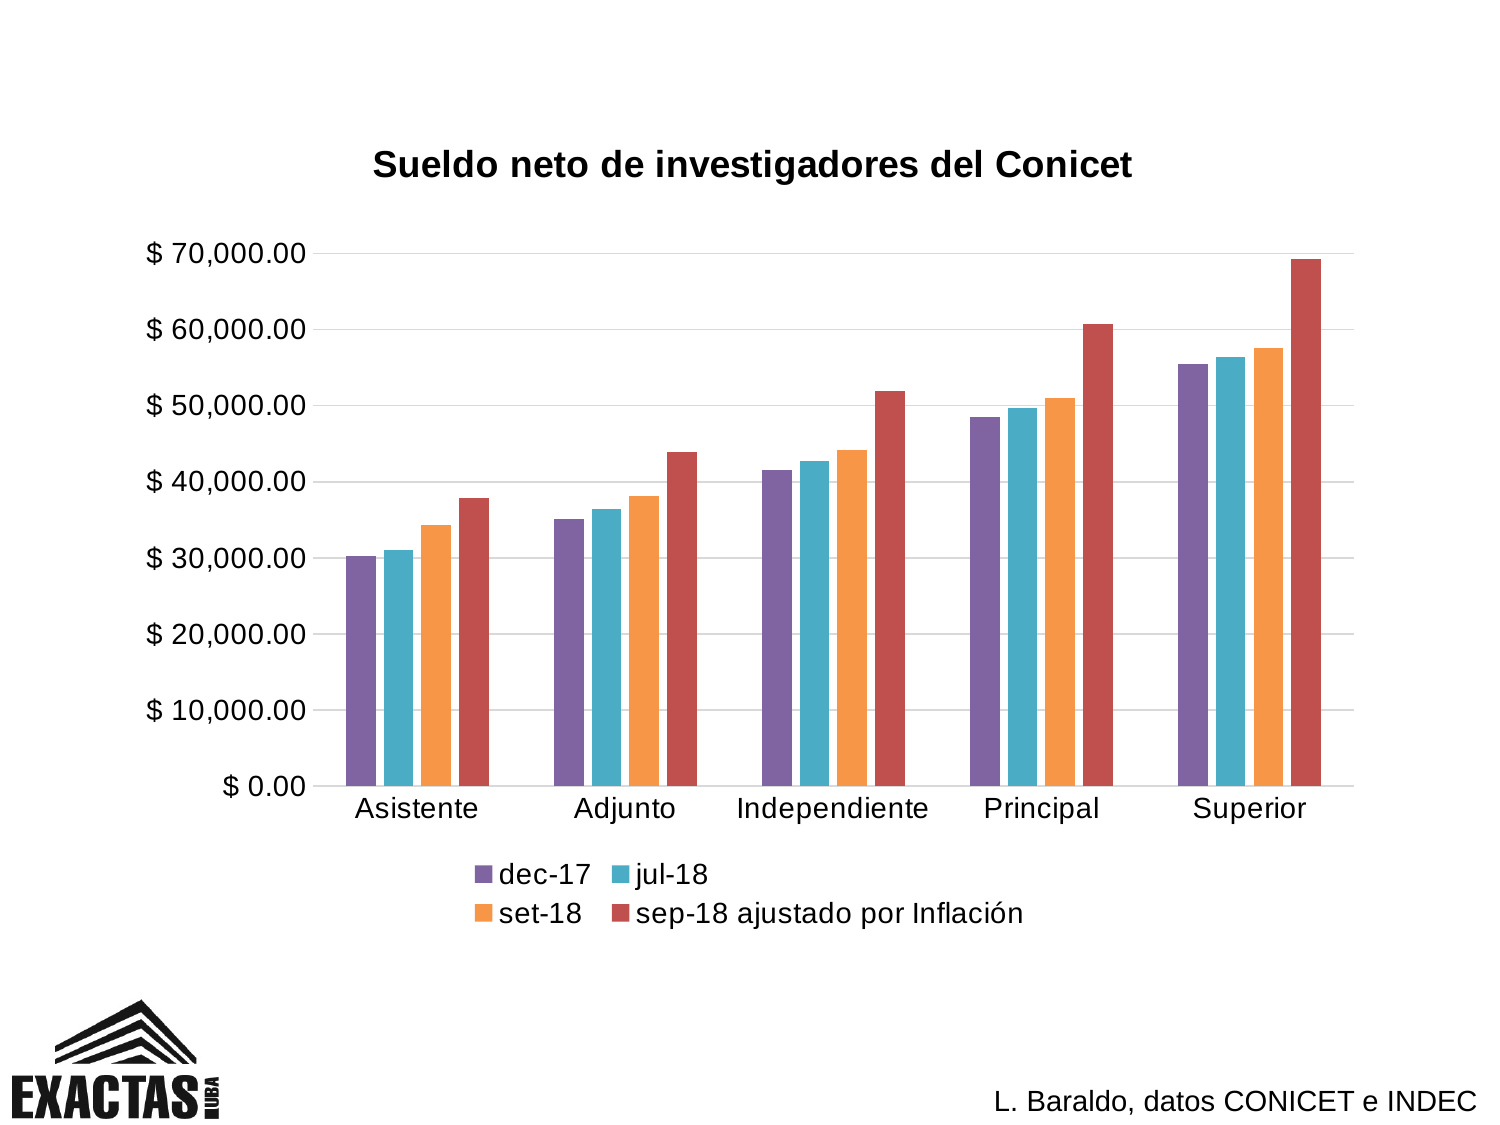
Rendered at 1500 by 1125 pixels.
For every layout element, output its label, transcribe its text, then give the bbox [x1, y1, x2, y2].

text_box L. Baraldo, datos CONICET e INDEC [979, 1074, 1500, 1125]
picture [12, 999, 219, 1119]
chart [120, 131, 1379, 936]
